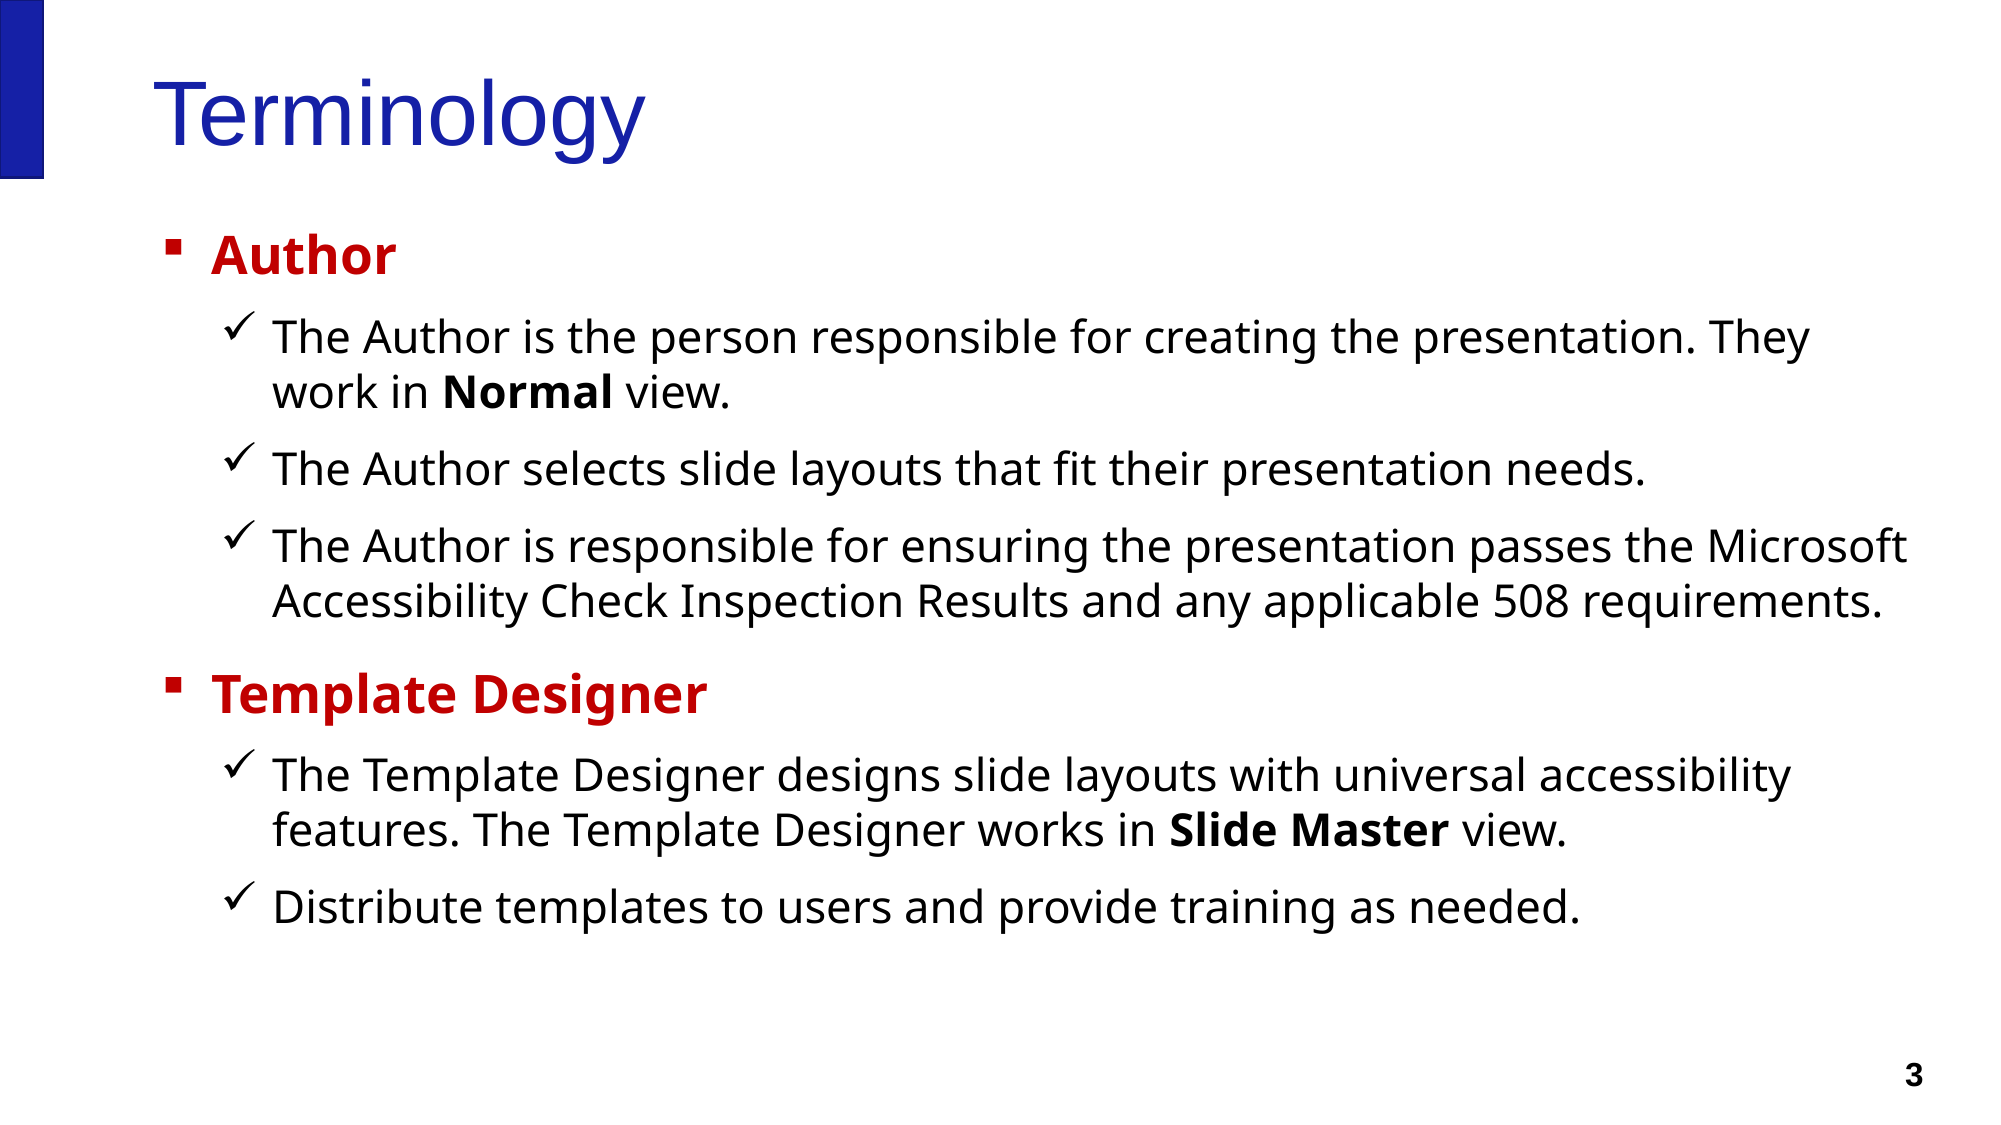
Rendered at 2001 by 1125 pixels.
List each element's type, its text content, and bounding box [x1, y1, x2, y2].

slide_number 3 [1488, 1042, 1939, 1103]
title Terminology [137, 35, 1939, 196]
list Author The Author is the person responsible for creating the presentation. They work in Normal view. The Author selects slide layouts that fit their presentation needs. The Author is responsible for ensuring the presentation passes the Microsoft Accessibility Check Inspection Results and any applicable 508 requirements. Template Designer The Template Designer designs slide layouts with universal accessibility features. The Template Designer works in Slide Master view. Distribute templates to users and provide training as needed. [137, 214, 1939, 969]
